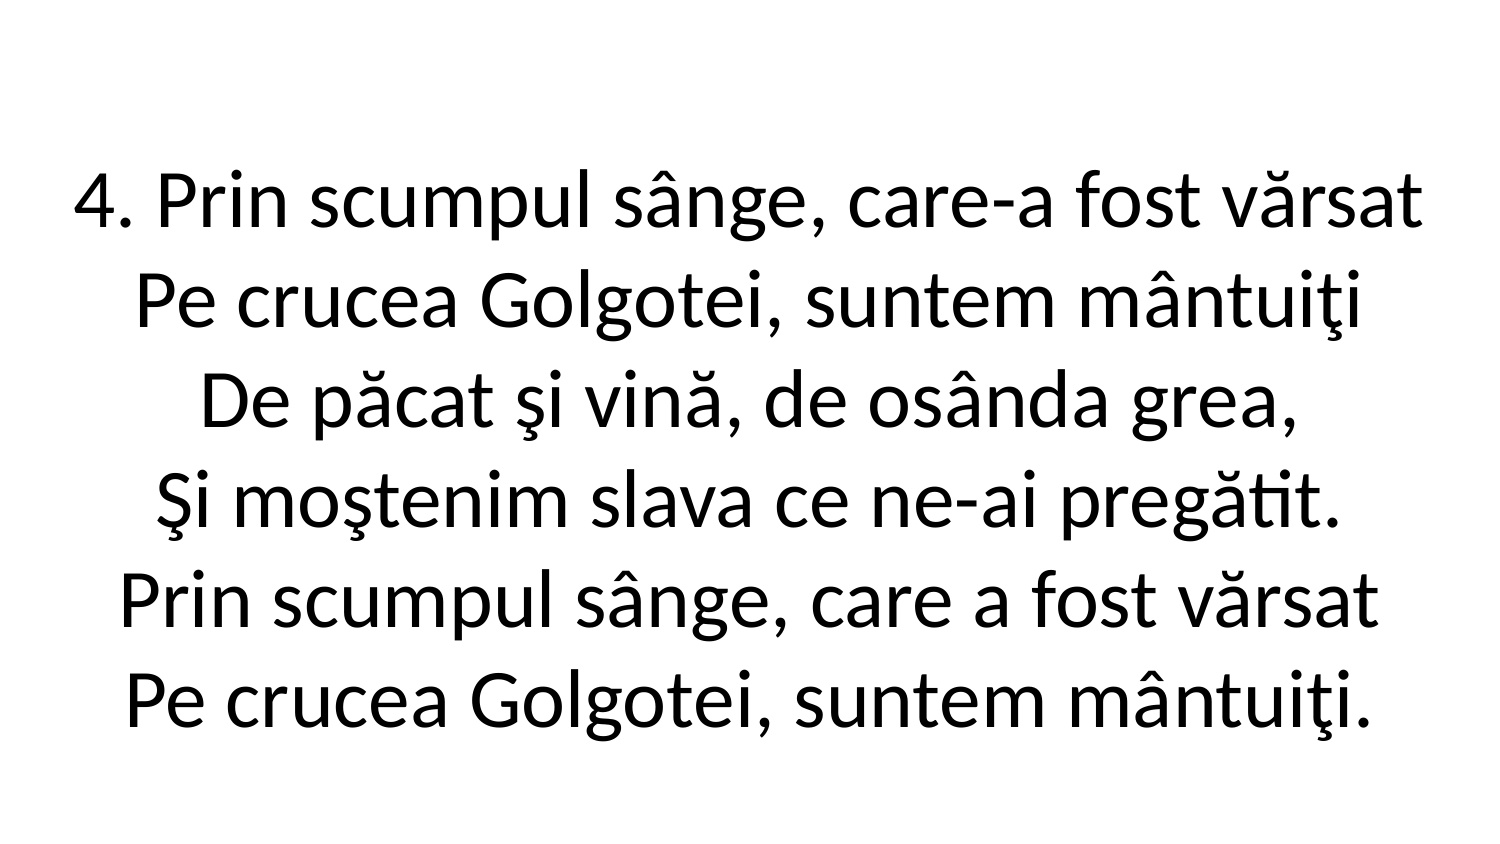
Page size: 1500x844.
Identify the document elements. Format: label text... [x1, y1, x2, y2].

text_box 4. Prin scumpul sânge, care-a fost vărsat Pe crucea Golgotei, suntem mântuiţi De păcat şi vină, de osânda grea, Şi moştenim slava ce ne-ai pregătit. Prin scumpul sânge, care a fost vărsat Pe crucea Golgotei, suntem mântuiţi. [58, 92, 1441, 752]
